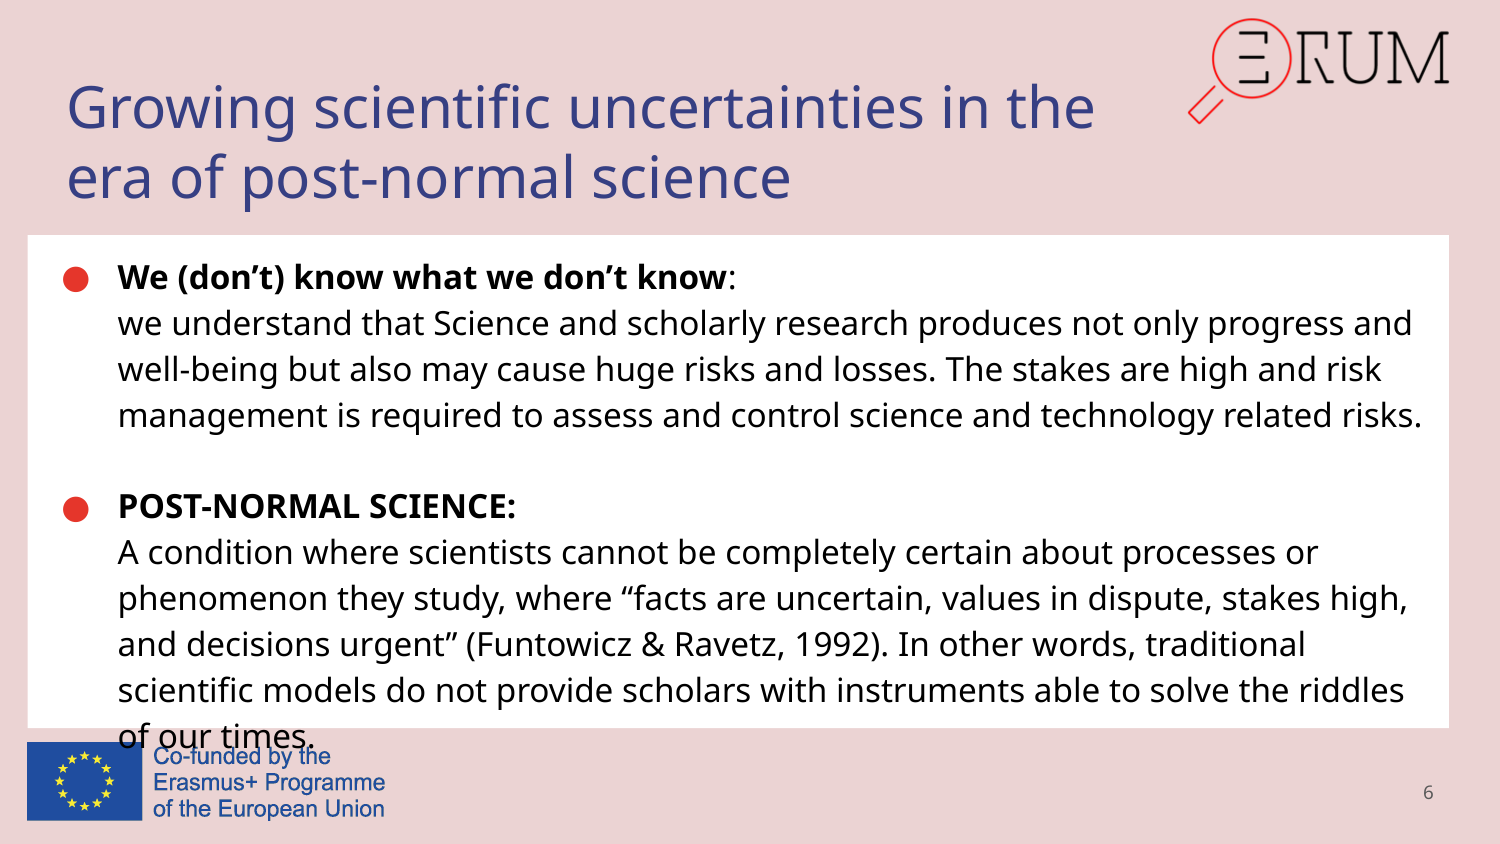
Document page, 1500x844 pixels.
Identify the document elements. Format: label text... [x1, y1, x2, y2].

title Growing scientific uncertainties in the era of post-normal science [51, 55, 1168, 150]
slide_number 6 [1358, 761, 1449, 826]
picture [27, 742, 385, 821]
picture [1136, 0, 1500, 137]
list We (don’t) know what we don’t know: we understand that Science and scholarly research produces not only progress and well-being but also may cause huge risks and losses. The stakes are high and risk management is required to assess and control science and technology related risks. POST-NORMAL SCIENCE: A condition where scientists cannot be completely certain about processes or phenomenon they study, where “facts are uncertain, values in dispute, stakes high, and decisions urgent” (Funtowicz & Ravetz, 1992). In other words, traditional scientific models do not provide scholars with instruments able to solve the riddles of our times. [27, 235, 1449, 729]
